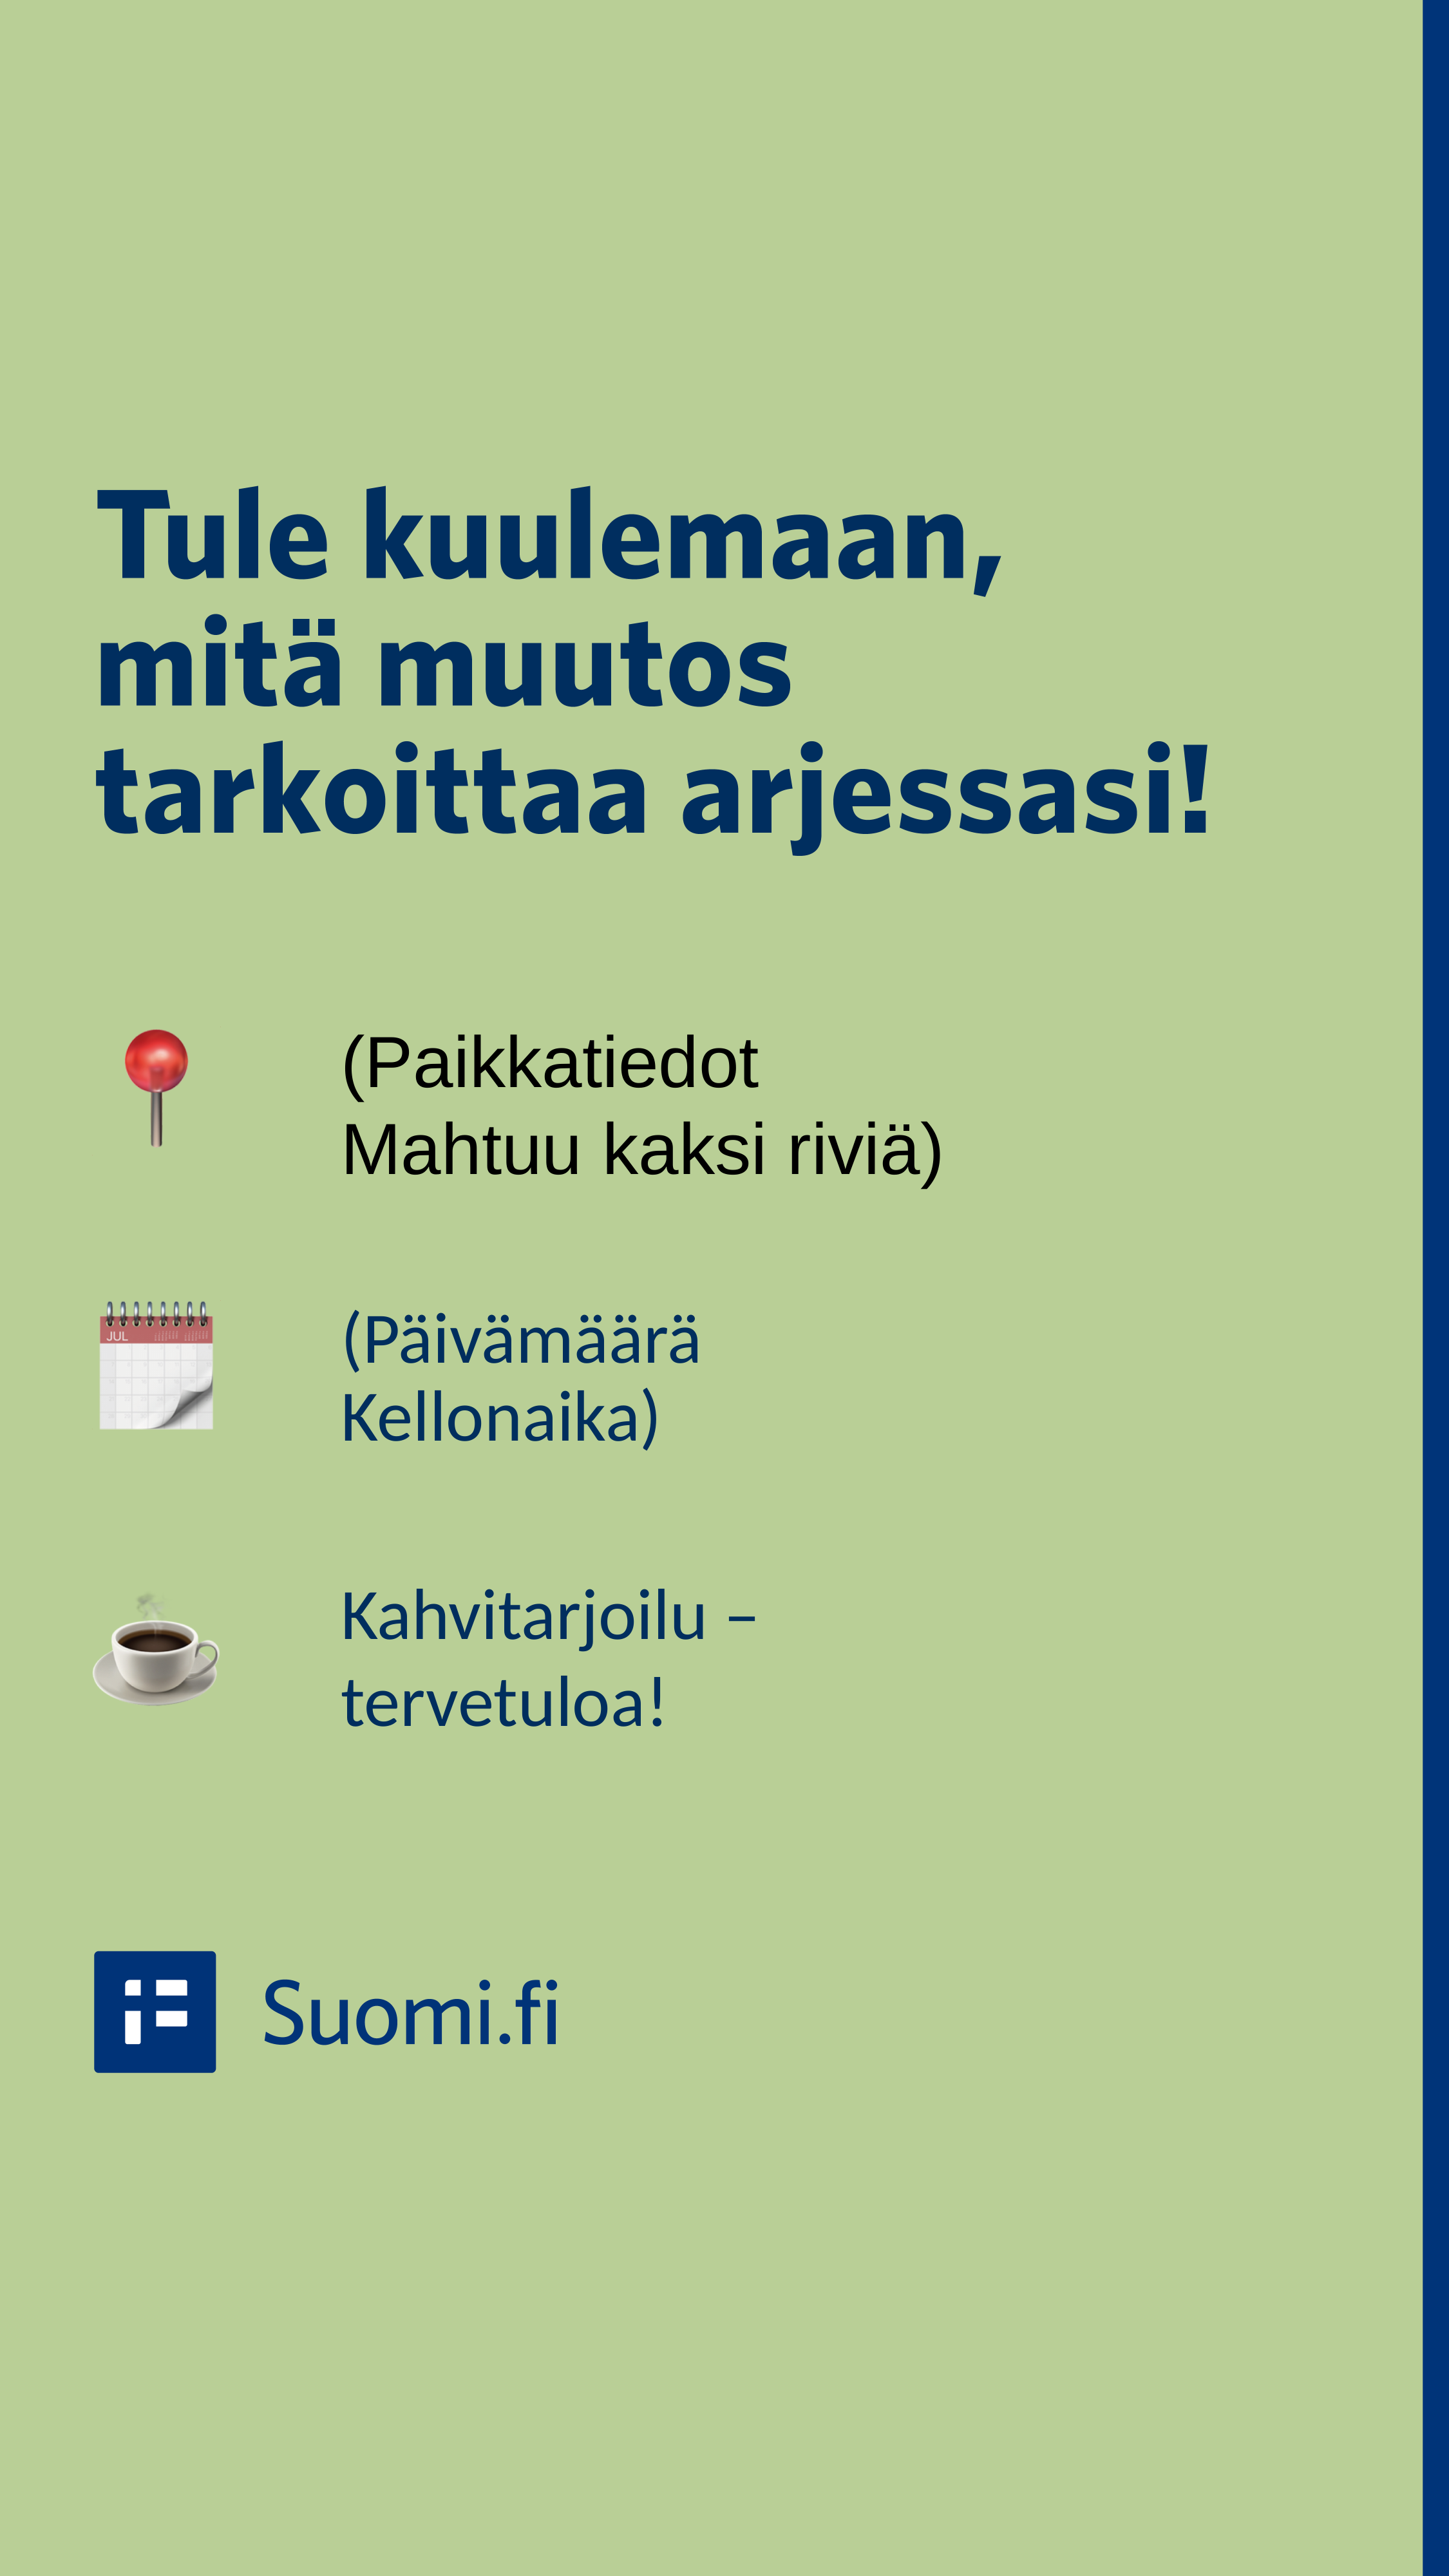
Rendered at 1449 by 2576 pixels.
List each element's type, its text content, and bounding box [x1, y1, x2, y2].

text_box (Päivämäärä Kellonaika) [341, 1300, 1108, 1457]
subtitle (Paikkatiedot Mahtuu kaksi riviä) [341, 1014, 1108, 1173]
text_box Kahvitarjoilu – tervetuloa! [341, 1567, 945, 1741]
picture [0, 0, 1449, 2576]
